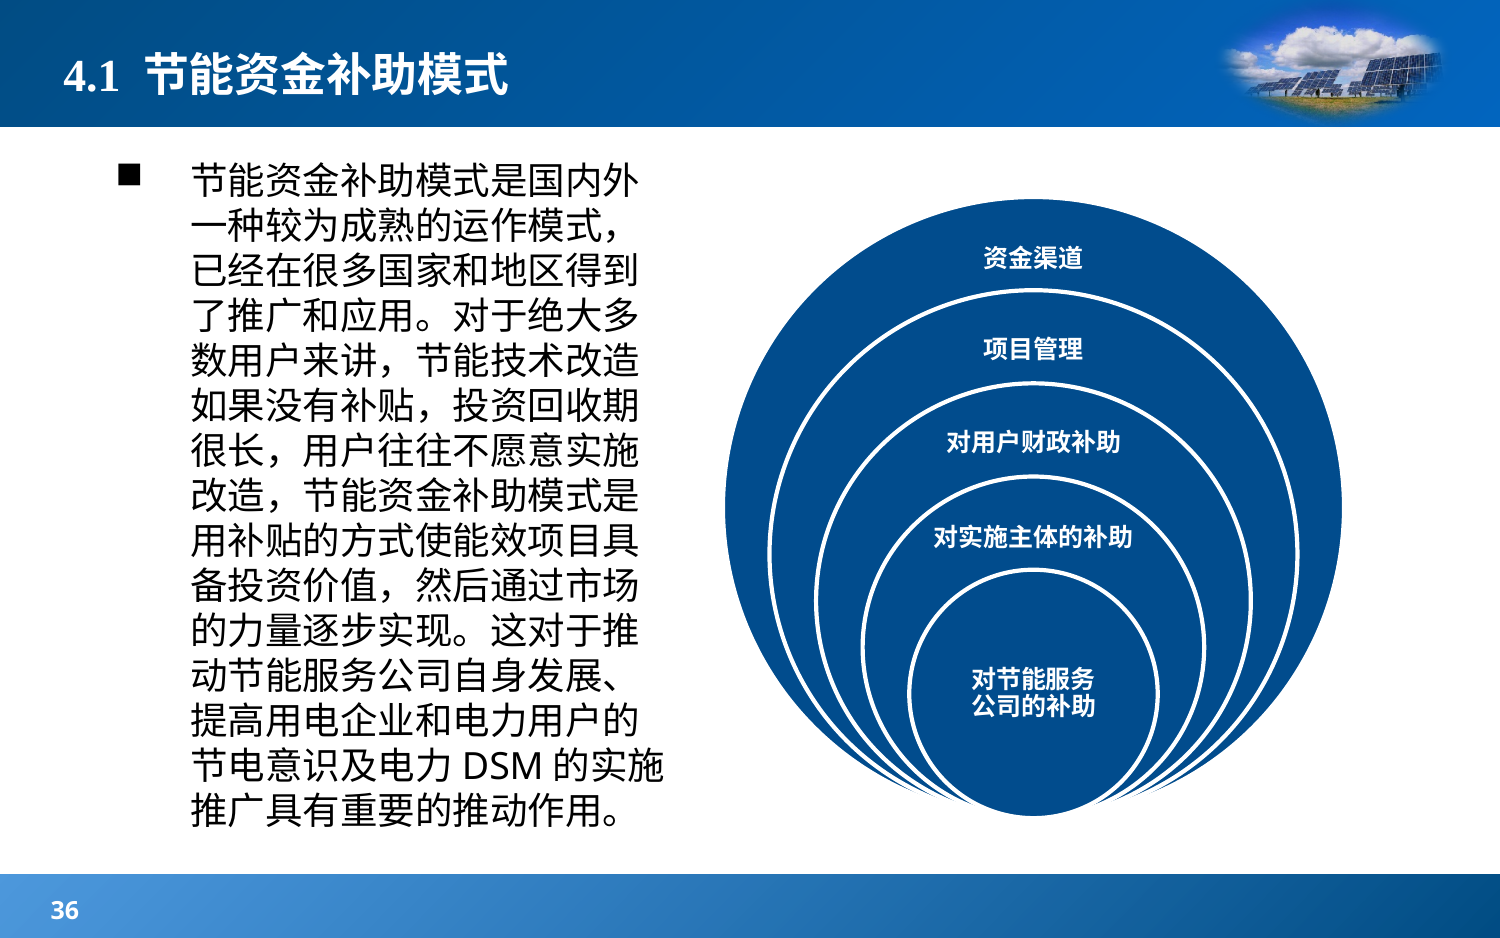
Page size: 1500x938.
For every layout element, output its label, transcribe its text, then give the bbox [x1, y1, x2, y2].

title 4.1 节能资金补助模式 [48, 19, 1005, 127]
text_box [655, 196, 1412, 819]
subtitle 节能资金补助模式是国内外一种较为成熟的运作模式，已经在很多国家和地区得到了推广和应用。对于绝大多数用户来讲，节能技术改造如果没有补贴，投资回收期很长，用户往往不愿意实施改造，节能资金补助模式是用补贴的方式使能效项目具备投资价值，然后通过市场的力量逐步实现。这对于推动节能服务公司自身发展、提高用电企业和电力用户的节电意识及电力DSM的实施推广具有重要的推动作用。 [100, 149, 691, 871]
picture [1233, 6, 1433, 113]
